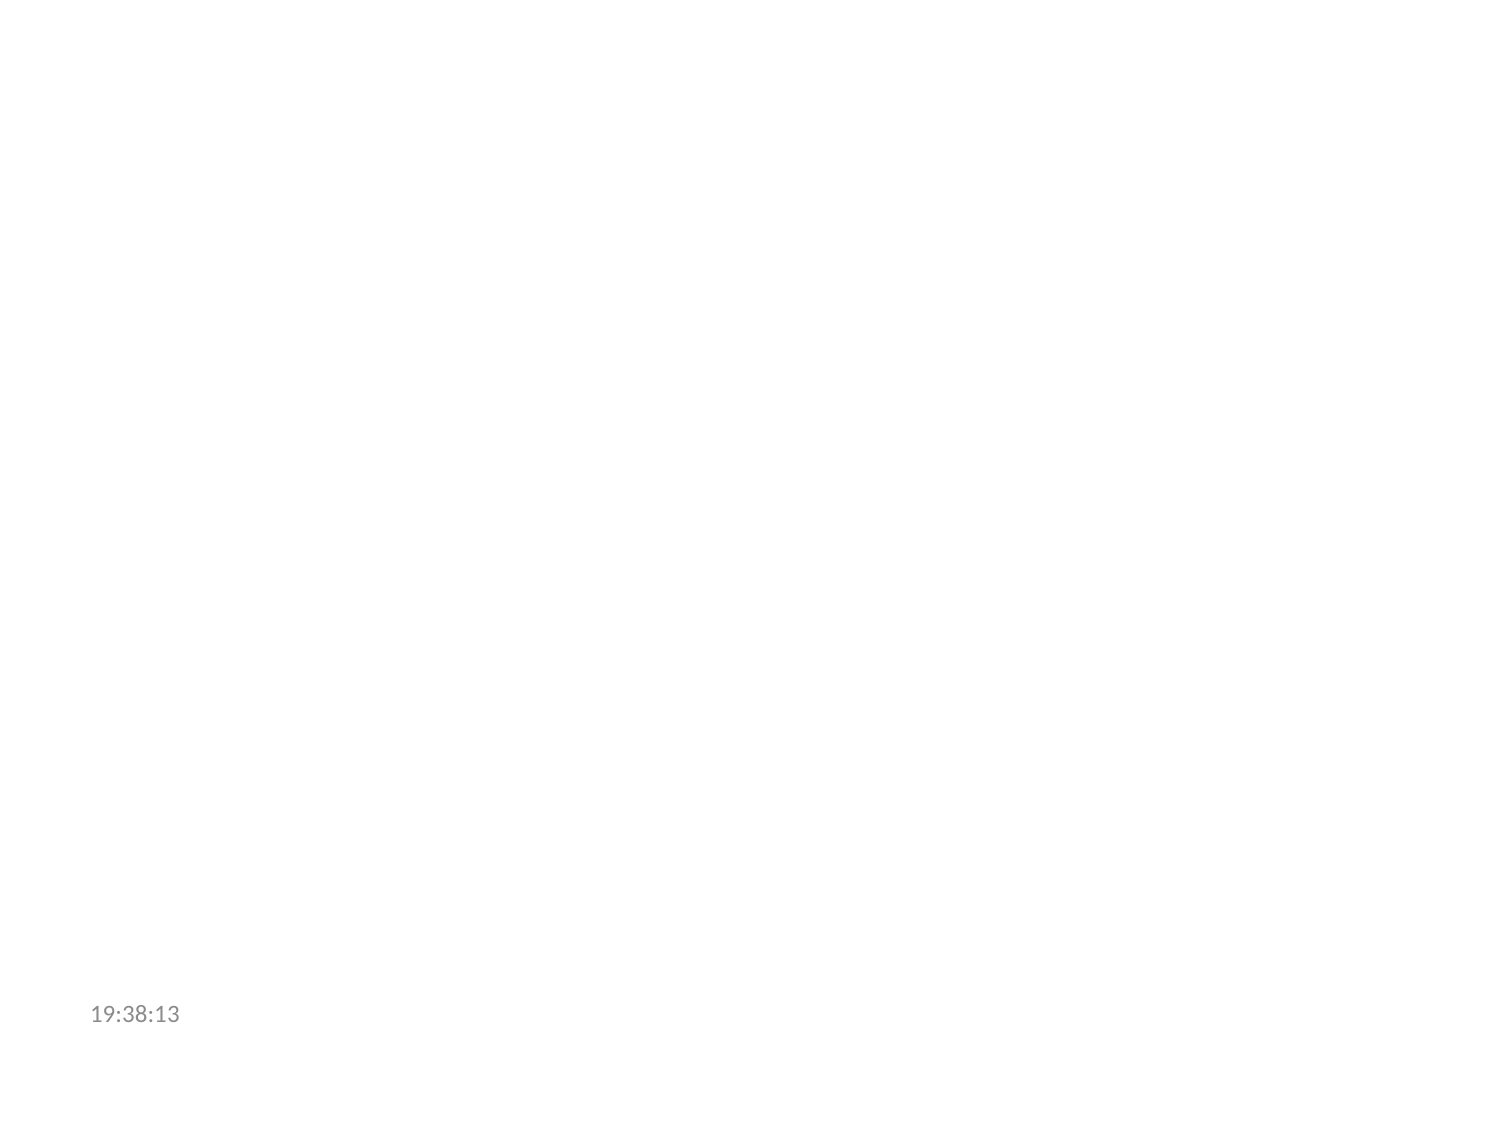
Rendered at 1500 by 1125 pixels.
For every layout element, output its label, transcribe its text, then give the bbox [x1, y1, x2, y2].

text_box 15:35:09 [75, 982, 425, 1043]
